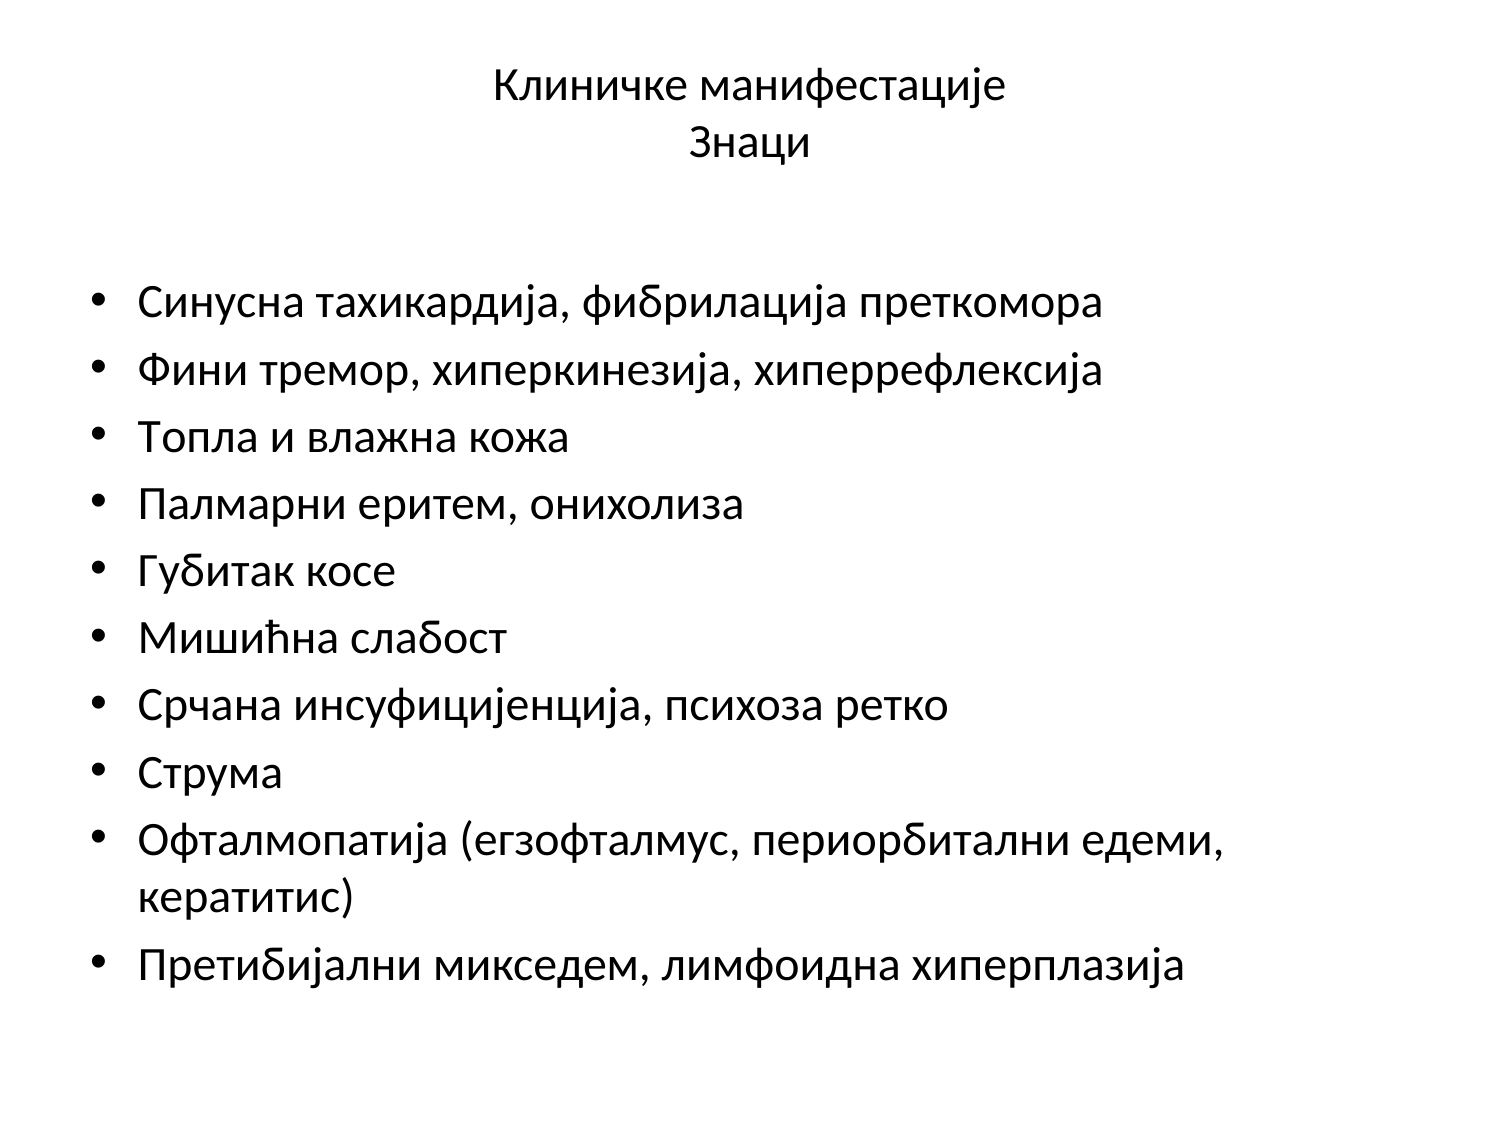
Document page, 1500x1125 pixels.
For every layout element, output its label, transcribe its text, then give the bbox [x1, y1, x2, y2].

title Клиничке манифестације Знаци [75, 45, 1425, 233]
list Синусна тахикардија, фибрилација преткомора Фини тремор, хиперкинезија, хиперрефлексија Топла и влажна кожа Палмарни еритем, онихолиза Губитак косе Мишићна слабост Срчана инсуфицијенција, психоза ретко Струма Офталмопатија (егзофталмус, периорбитални едеми, кератитис) Претибијални микседем, лимфоидна хиперплазија [75, 262, 1425, 1005]
